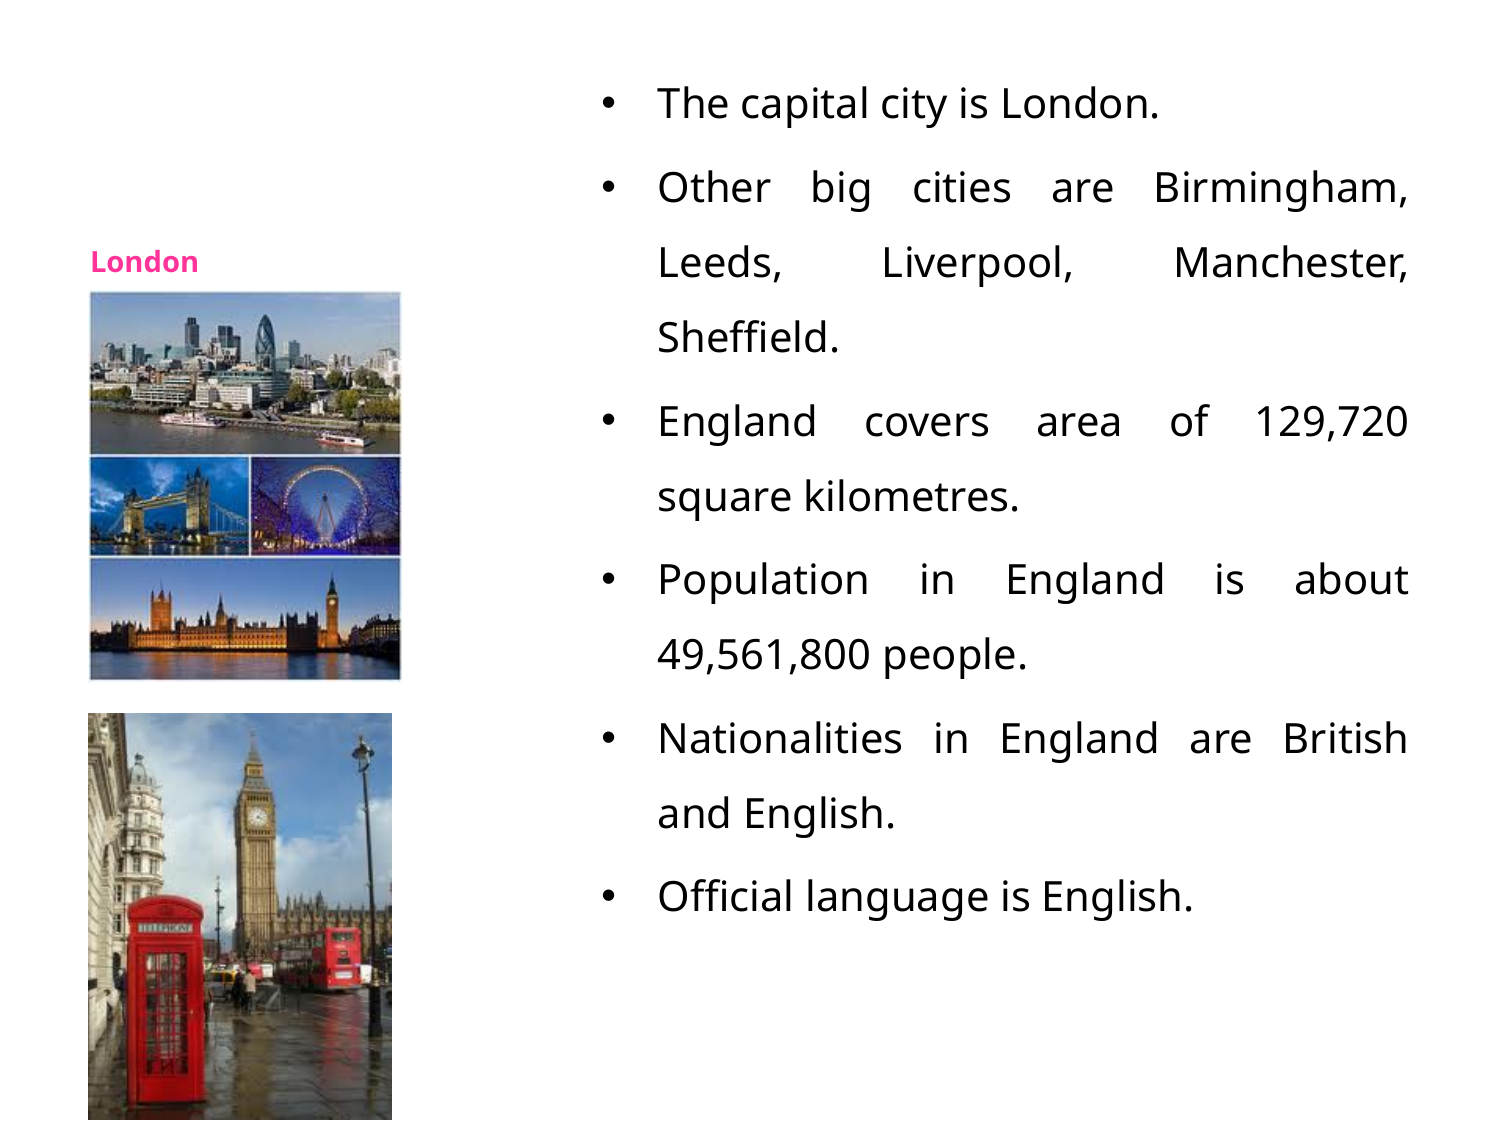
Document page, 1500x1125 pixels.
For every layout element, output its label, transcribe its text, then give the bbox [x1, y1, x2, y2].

picture [88, 290, 403, 684]
list London [75, 235, 569, 1005]
list The capital city is London. Other big cities are Birmingham, Leeds, Liverpool, Manchester, Sheffield. England covers area of 129,720 square kilometres. Population in England is about 49,561,800 people. Nationalities in England are British and English. Official language is English. [586, 44, 1425, 1005]
picture [88, 713, 392, 1121]
